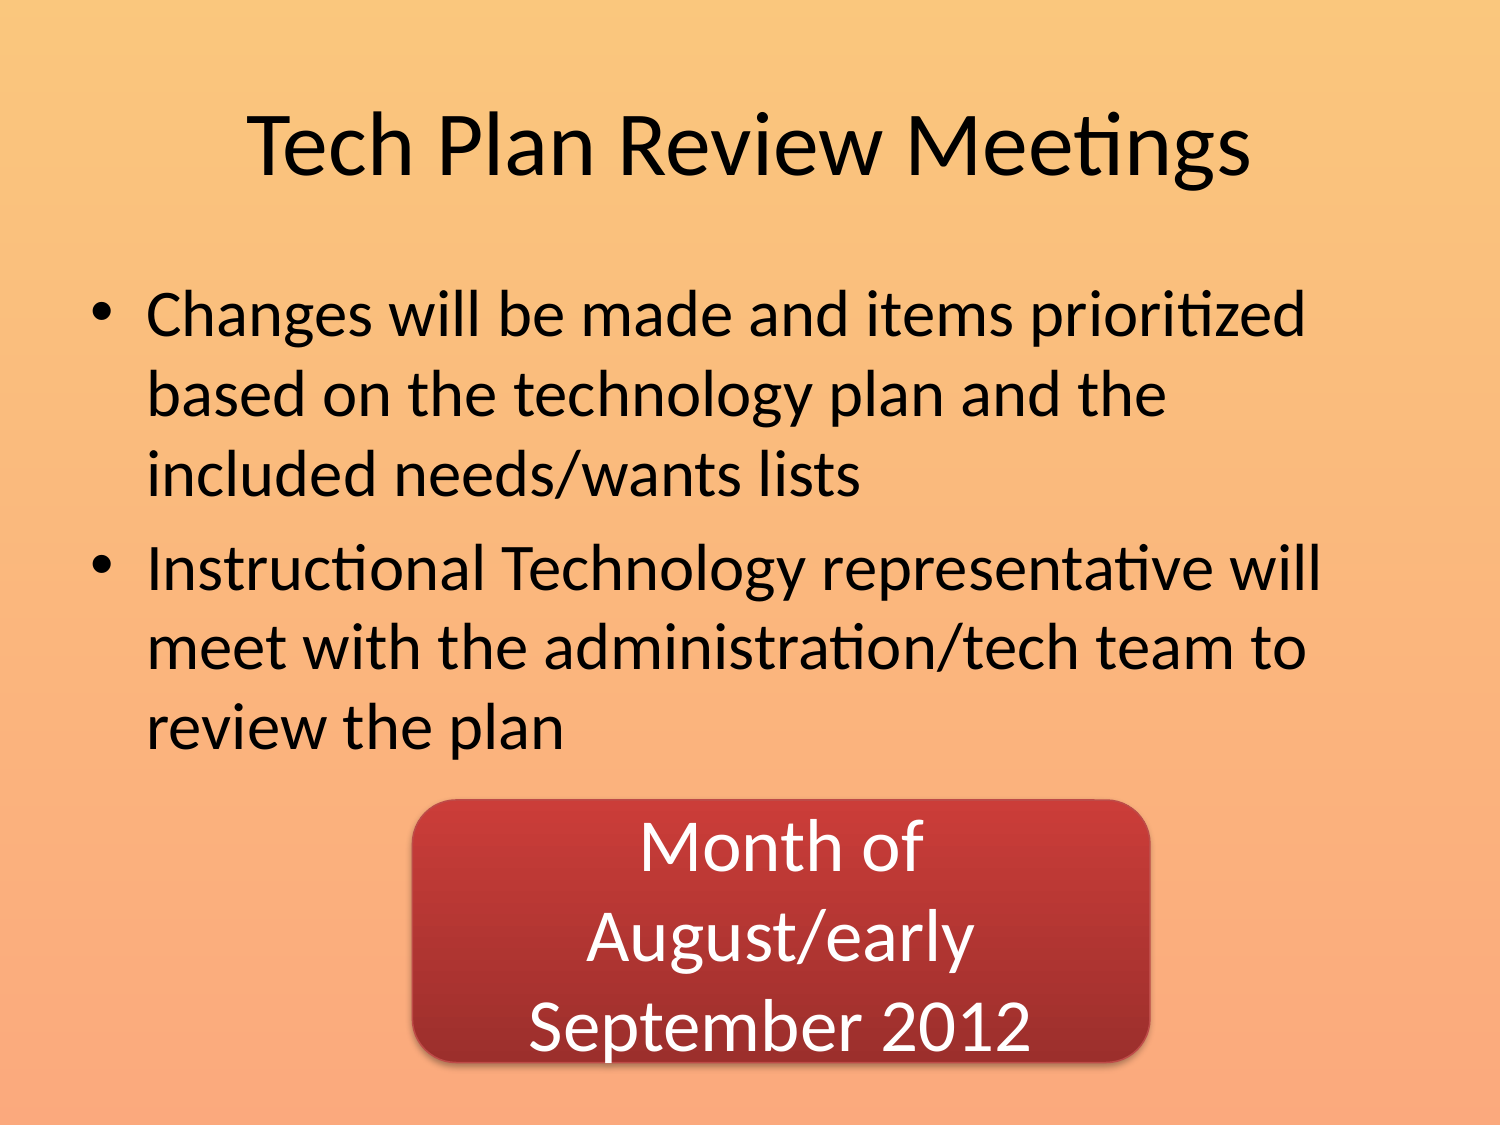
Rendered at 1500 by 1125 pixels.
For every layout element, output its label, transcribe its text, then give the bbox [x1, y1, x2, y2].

title Tech Plan Review Meetings [75, 45, 1425, 233]
list Changes will be made and items prioritized based on the technology plan and the included needs/wants lists Instructional Technology representative will meet with the administration/tech team to review the plan [75, 262, 1425, 1005]
text_box Month of August/early September 2012 [411, 799, 1151, 1064]
